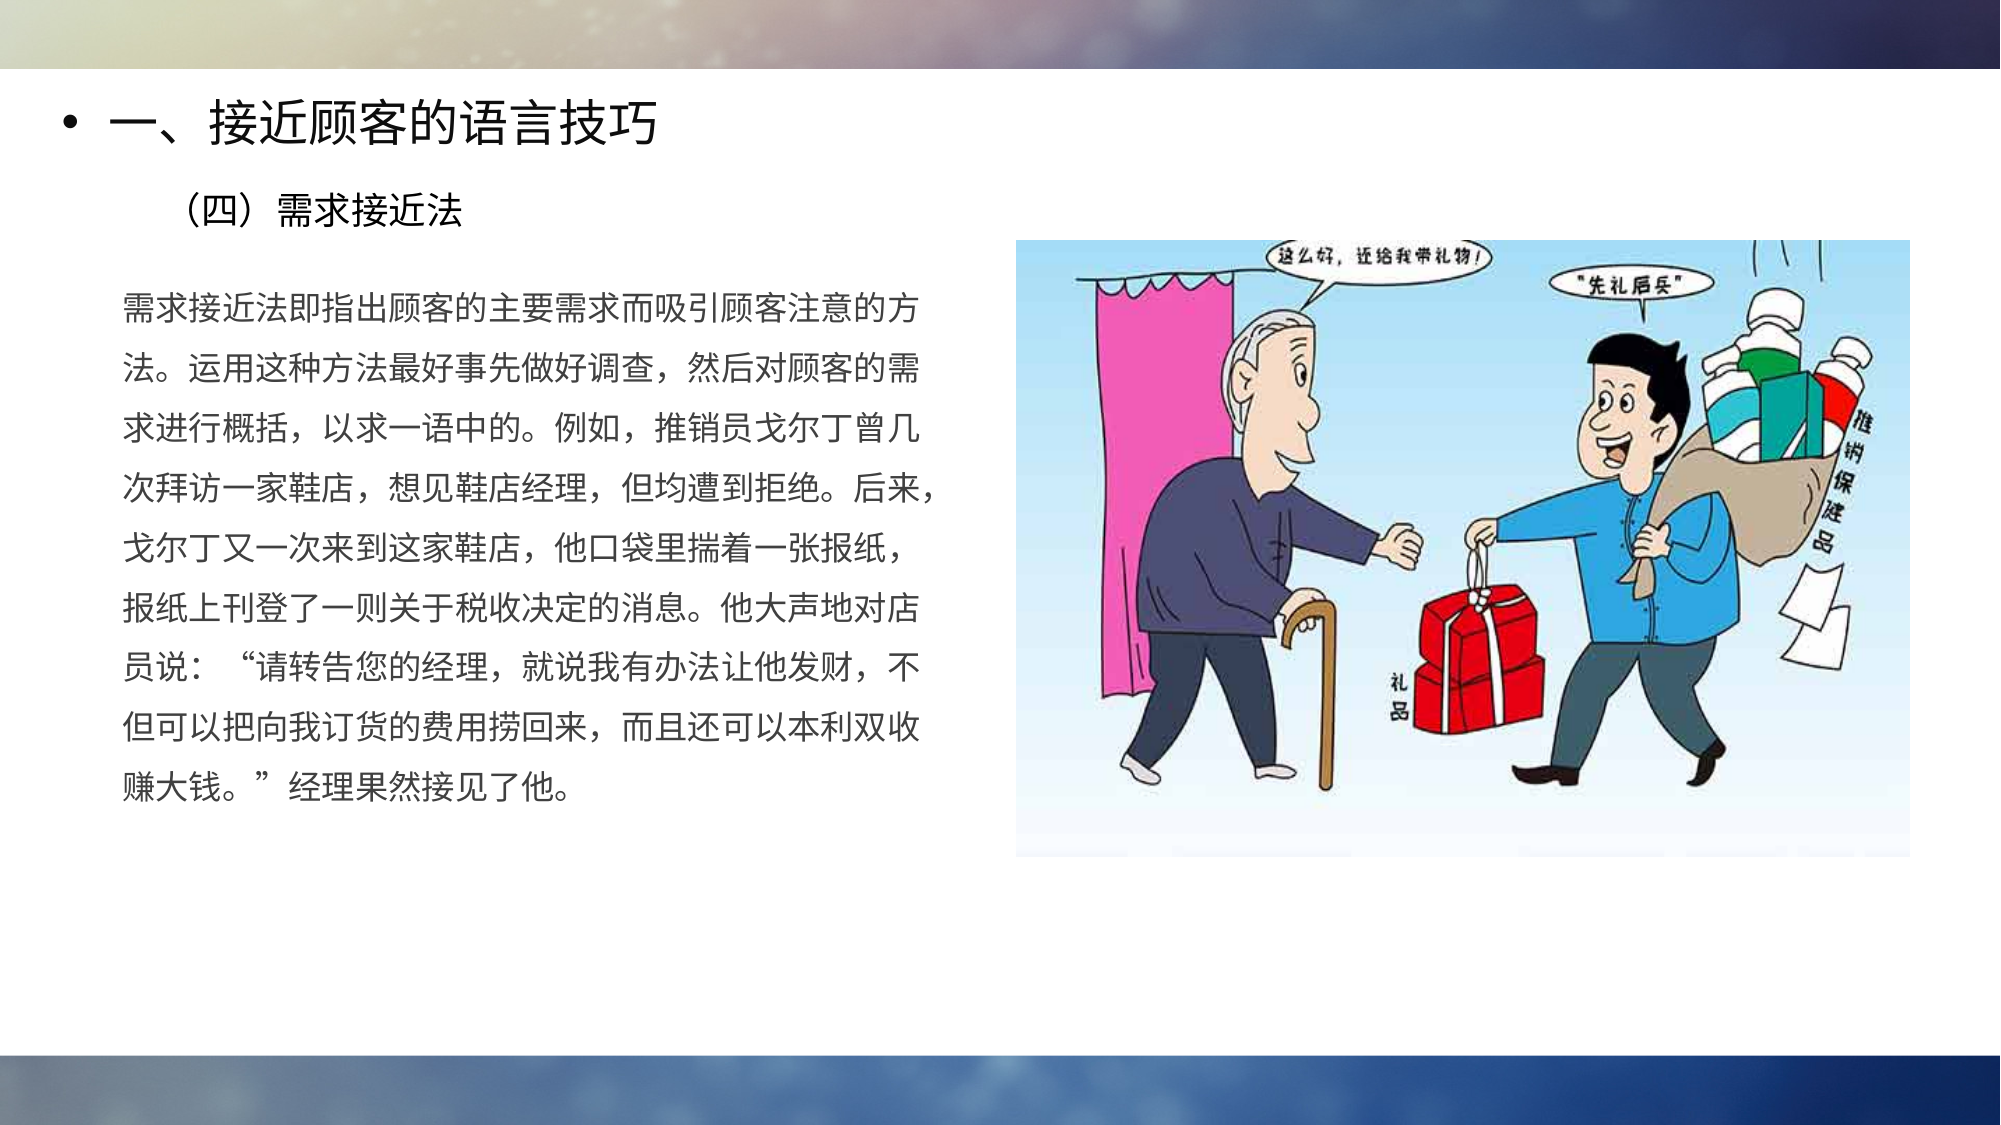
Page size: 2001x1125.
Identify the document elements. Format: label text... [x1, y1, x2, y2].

text_box 一、接近顾客的语言技巧 [46, 84, 691, 160]
picture [0, 0, 2000, 69]
picture [1016, 240, 1910, 857]
picture [0, 1056, 2000, 1125]
text_box 需求接近法即指出顾客的主要需求而吸引顾客注意的方法。运用这种方法最好事先做好调查，然后对顾客的需求进行概括，以求一语中的。例如，推销员戈尔丁曾几次拜访一家鞋店，想见鞋店经理，但均遭到拒绝。后来，戈尔丁又一次来到这家鞋店，他口袋里揣着一张报纸，报纸上刊登了一则关于税收决定的消息。他大声地对店员说：“请转告您的经理，就说我有办法让他发财，不但可以把向我订货的费用捞回来，而且还可以本利双收赚大钱。”经理果然接见了他。 [107, 259, 961, 814]
text_box （四）需求接近法 [148, 179, 479, 240]
